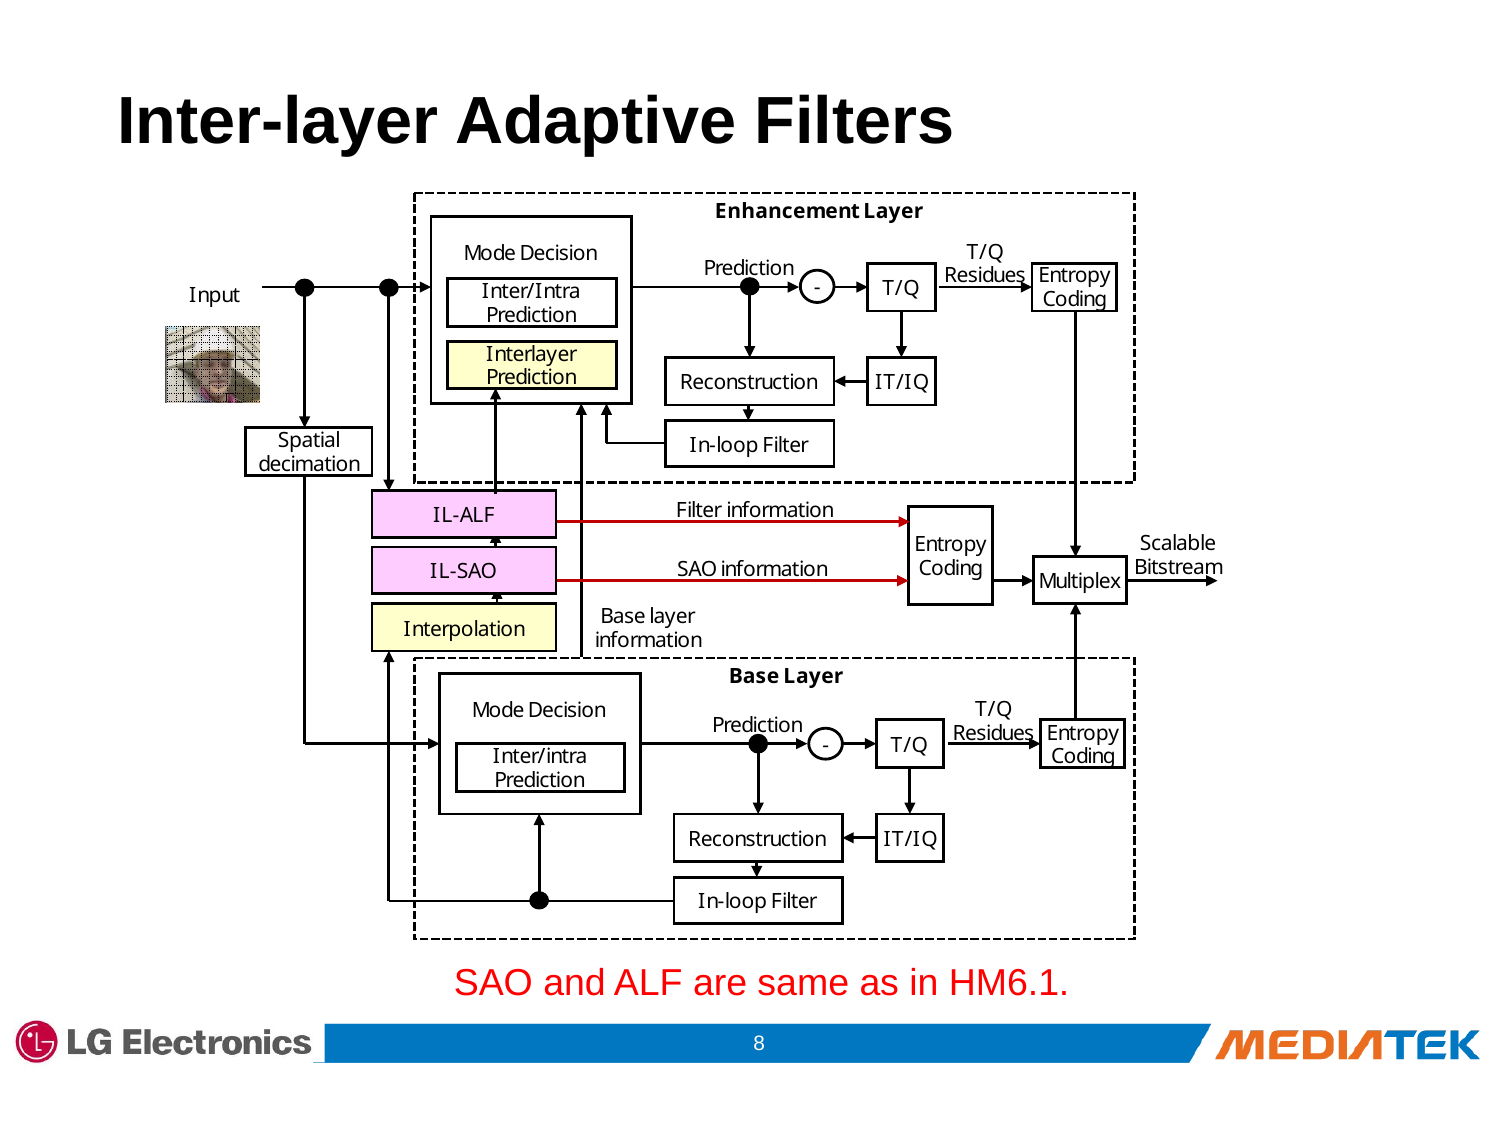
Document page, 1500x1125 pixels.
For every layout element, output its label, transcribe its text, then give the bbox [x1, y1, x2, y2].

picture [798, 1023, 1480, 1063]
picture [13, 1008, 313, 1075]
text_box SAO and ALF are same as in HM6.1. [324, 950, 1199, 1011]
picture [325, 1023, 721, 1063]
picture [162, 189, 1235, 941]
title Inter-layer Adaptive Filters [101, 62, 1425, 172]
text_box 7 [721, 1022, 798, 1089]
